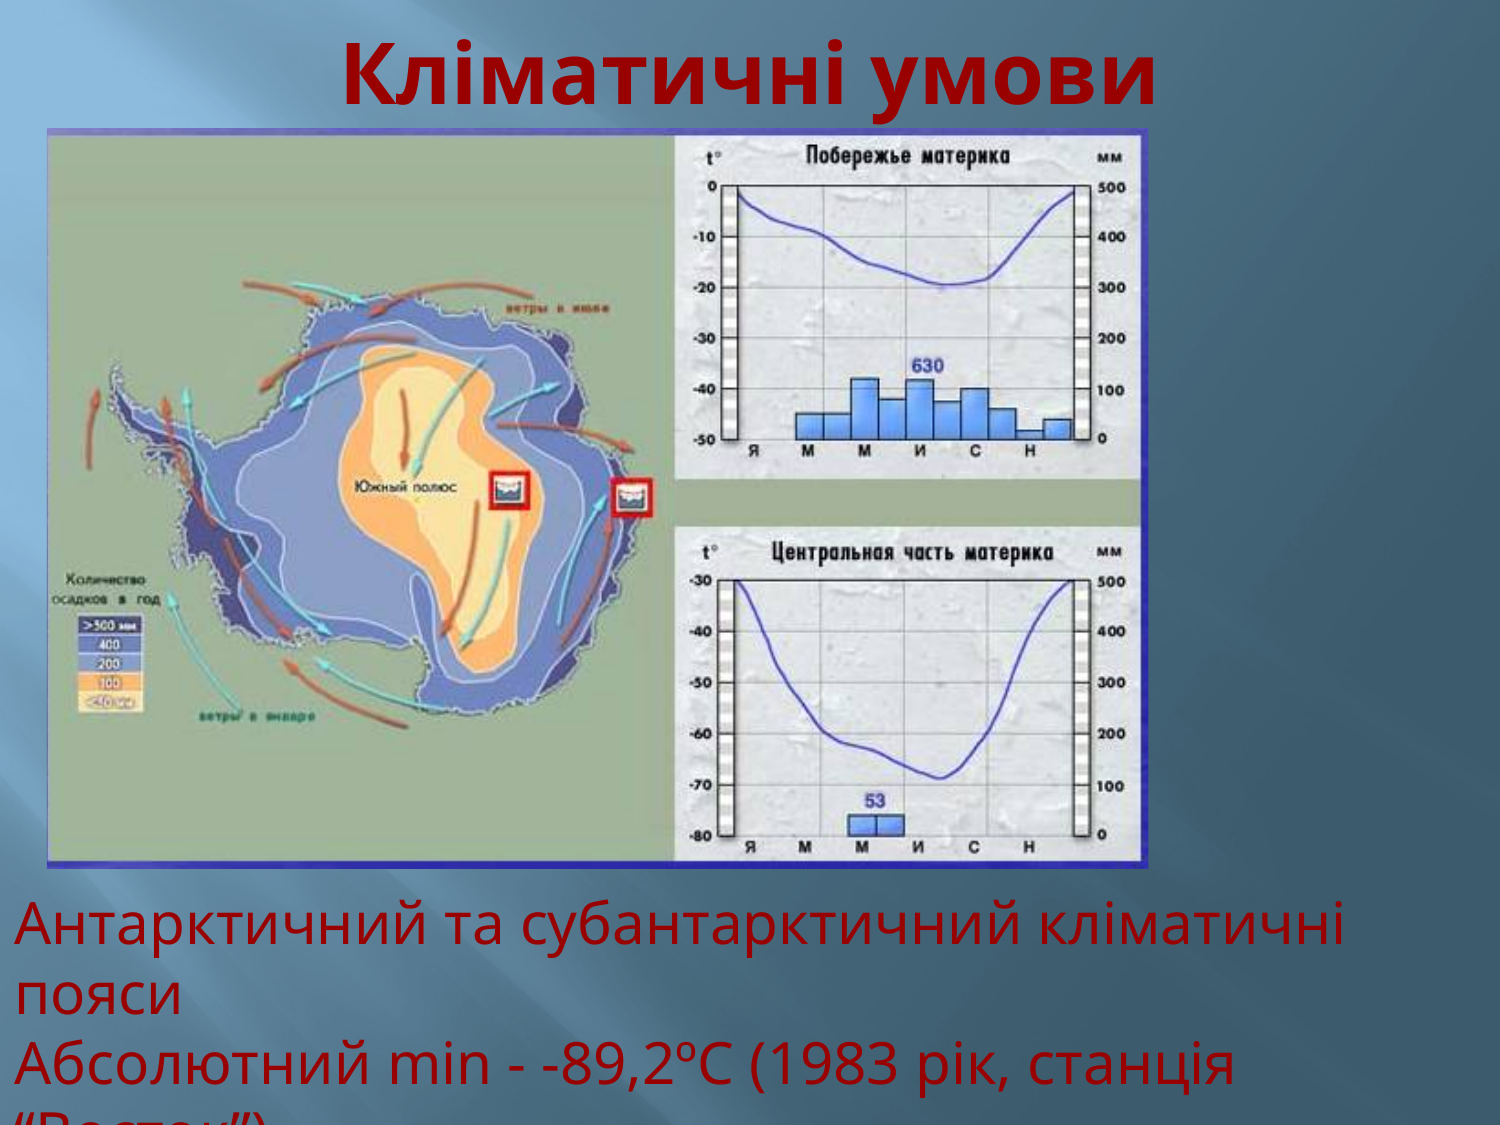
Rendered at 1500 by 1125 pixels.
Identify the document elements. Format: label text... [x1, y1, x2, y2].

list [46, 128, 1149, 869]
title Кліматичні умови [75, 0, 1425, 141]
text_box Антарктичний та субантарктичний кліматичні пояси Абсолютний min - -89,2ºС (1983 рік, станція “Восток”) [0, 878, 1465, 1125]
